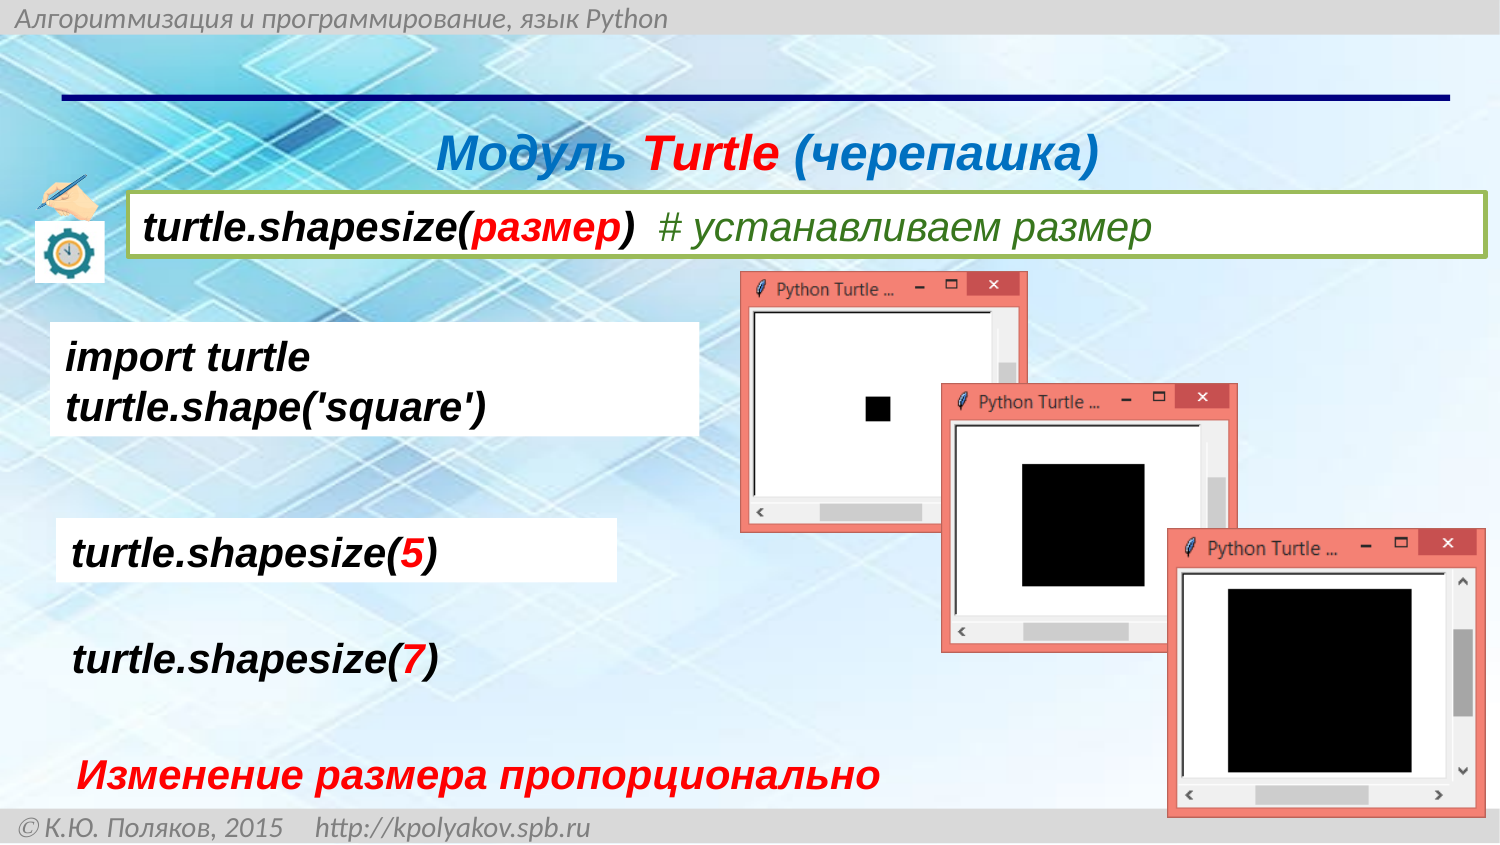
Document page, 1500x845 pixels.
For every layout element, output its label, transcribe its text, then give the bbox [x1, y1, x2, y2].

picture [0, 35, 1500, 819]
text_box import turtle turtle.shape('square') [48, 320, 701, 439]
text_box [501, 11, 1441, 96]
text_box turtle.shapesize(7) [56, 624, 618, 689]
text_box turtle.shapesize(5) [54, 516, 619, 585]
text_box Изменение размера пропорционально [61, 740, 896, 806]
text_box turtle.shapesize(размер) # устанавливаем размер [126, 190, 1488, 259]
text_box Модуль Turtle (черепашка) [261, 121, 1275, 180]
